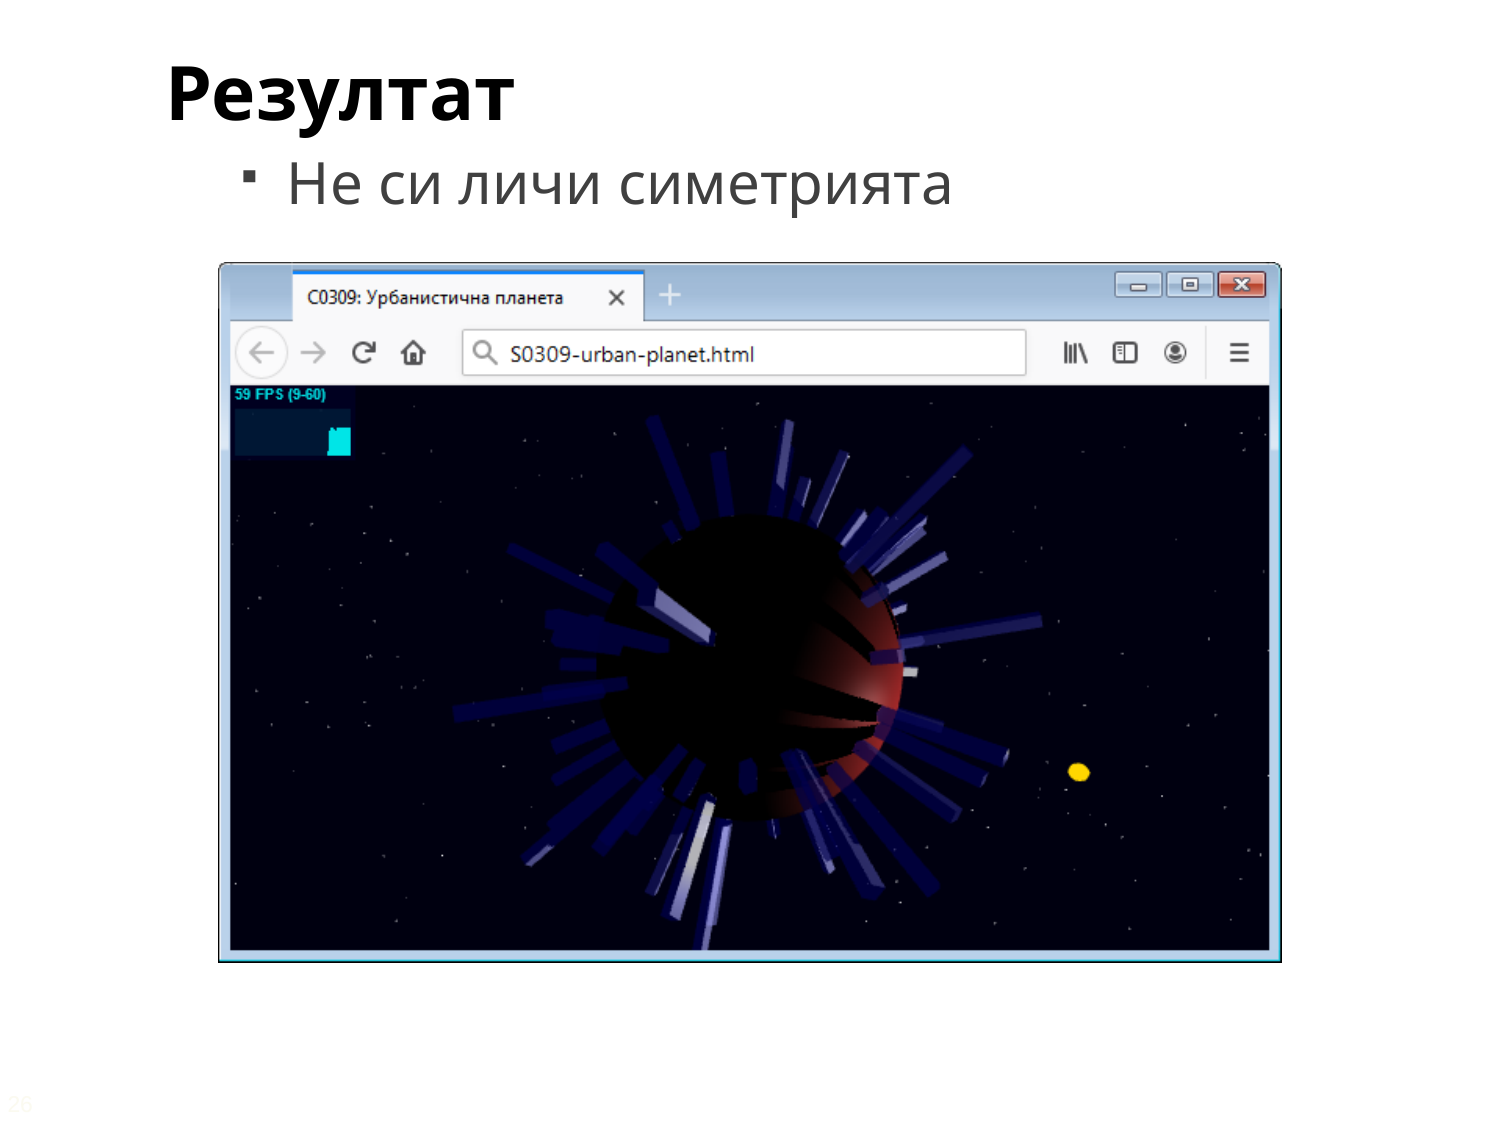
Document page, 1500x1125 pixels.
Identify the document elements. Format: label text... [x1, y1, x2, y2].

picture [218, 262, 1282, 963]
list Резултат Не си личи симетрията [150, 37, 1488, 1113]
